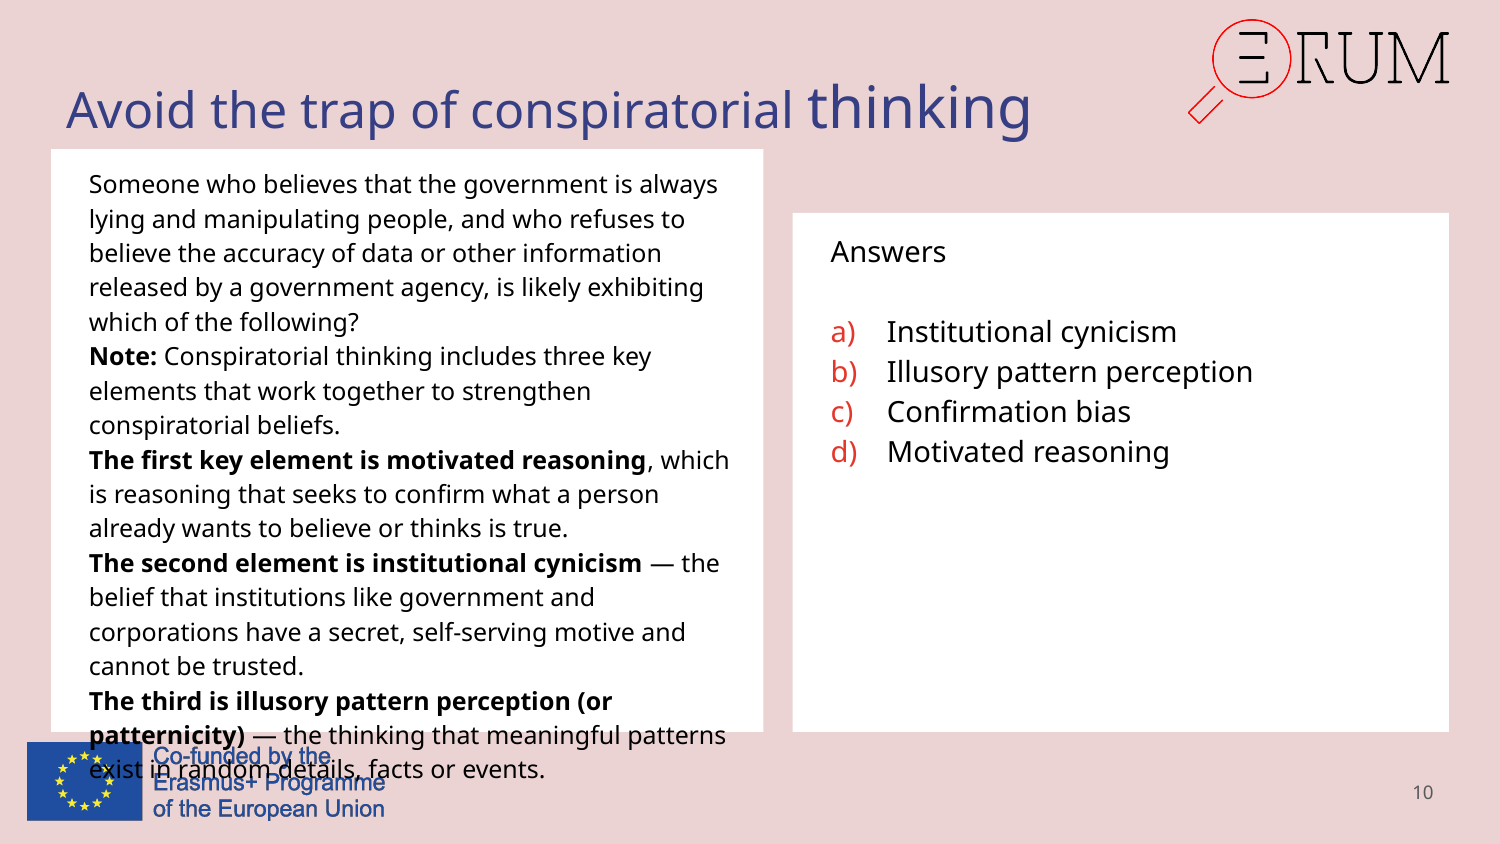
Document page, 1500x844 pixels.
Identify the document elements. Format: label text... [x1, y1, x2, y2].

title Avoid the trap of conspiratorial thinking [51, 55, 1104, 120]
picture [27, 742, 385, 821]
list Answers Institutional cynicism Illusory pattern perception Confirmation bias Motivated reasoning [792, 212, 1449, 732]
list Someone who believes that the government is always lying and manipulating people, and who refuses to believe the accuracy of data or other information released by a government agency, is likely exhibiting which of the following? Note: Conspiratorial thinking includes three key elements that work together to strengthen conspiratorial beliefs. The first key element is motivated reasoning, which is reasoning that seeks to confirm what a person already wants to believe or thinks is true. The second element is institutional cynicism — the belief that institutions like government and corporations have a secret, self-serving motive and cannot be trusted. The third is illusory pattern perception (or patternicity) — the thinking that meaningful patterns exist in random details, facts or events. [51, 149, 764, 732]
slide_number 10 [1358, 761, 1449, 826]
picture [1136, 0, 1500, 137]
